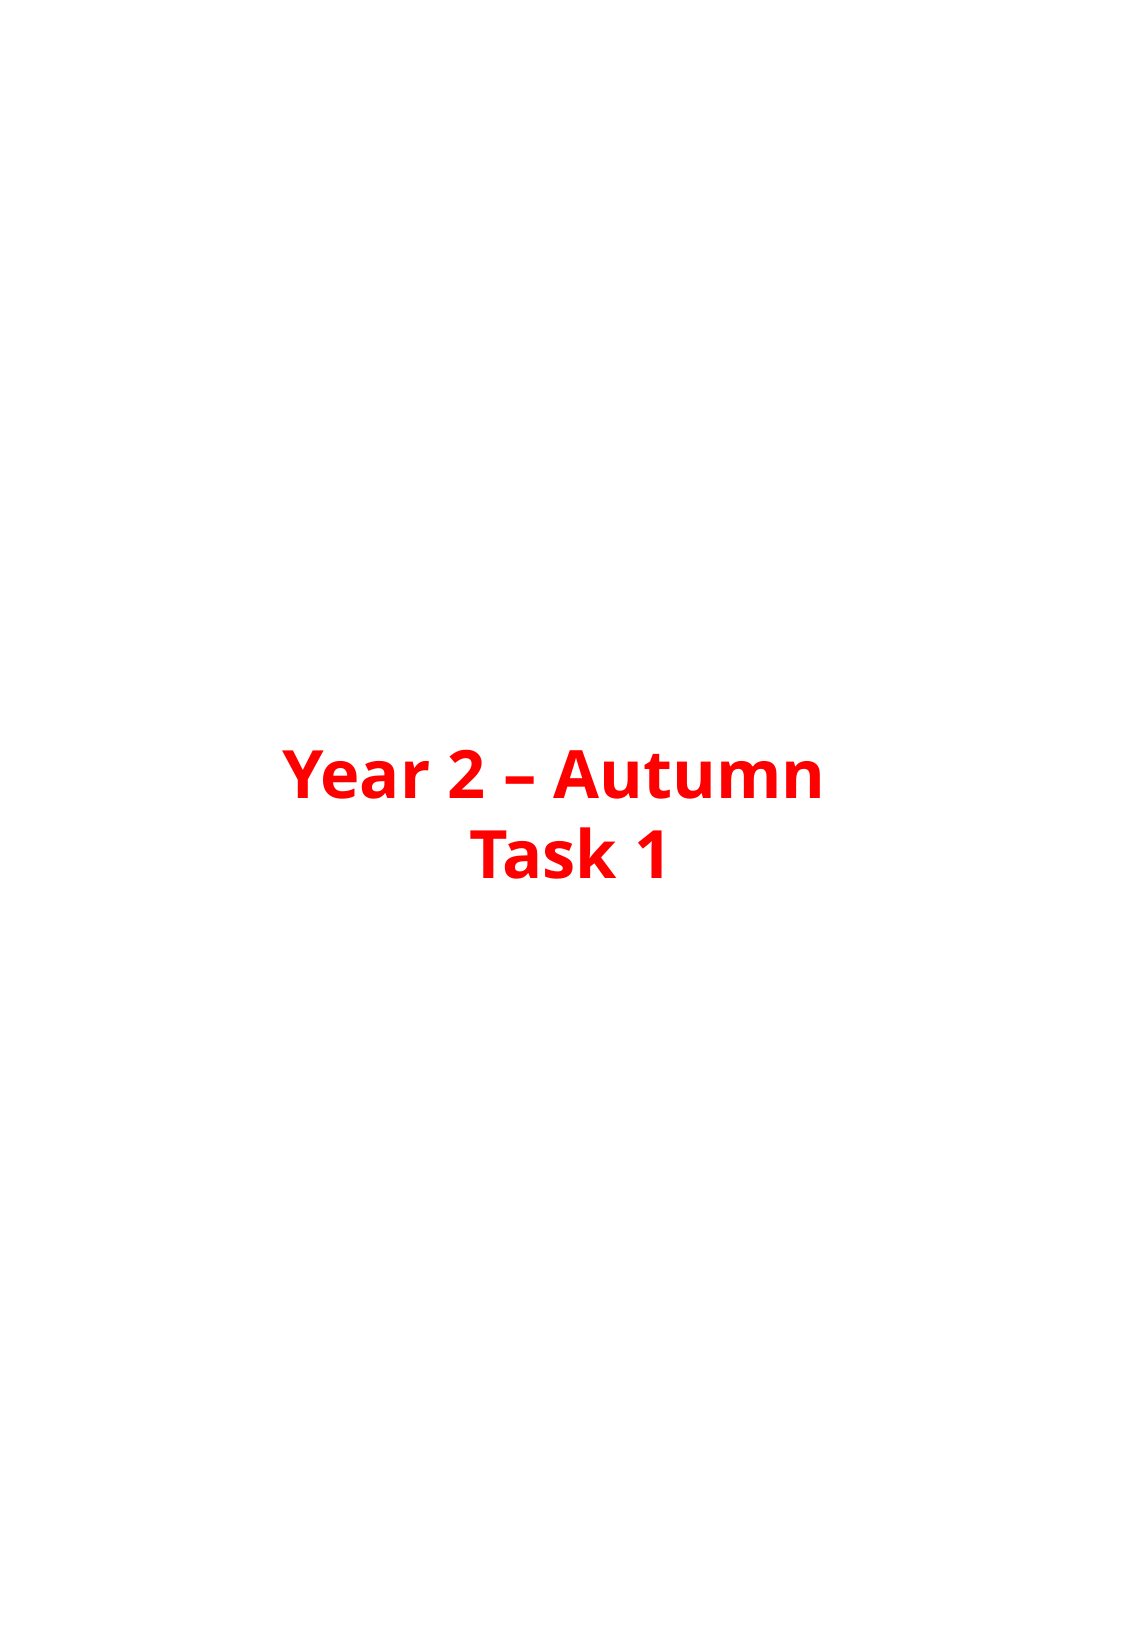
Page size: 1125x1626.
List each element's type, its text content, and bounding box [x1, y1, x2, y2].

text_box Year 2 – Autumn Task 1 [178, 724, 947, 899]
